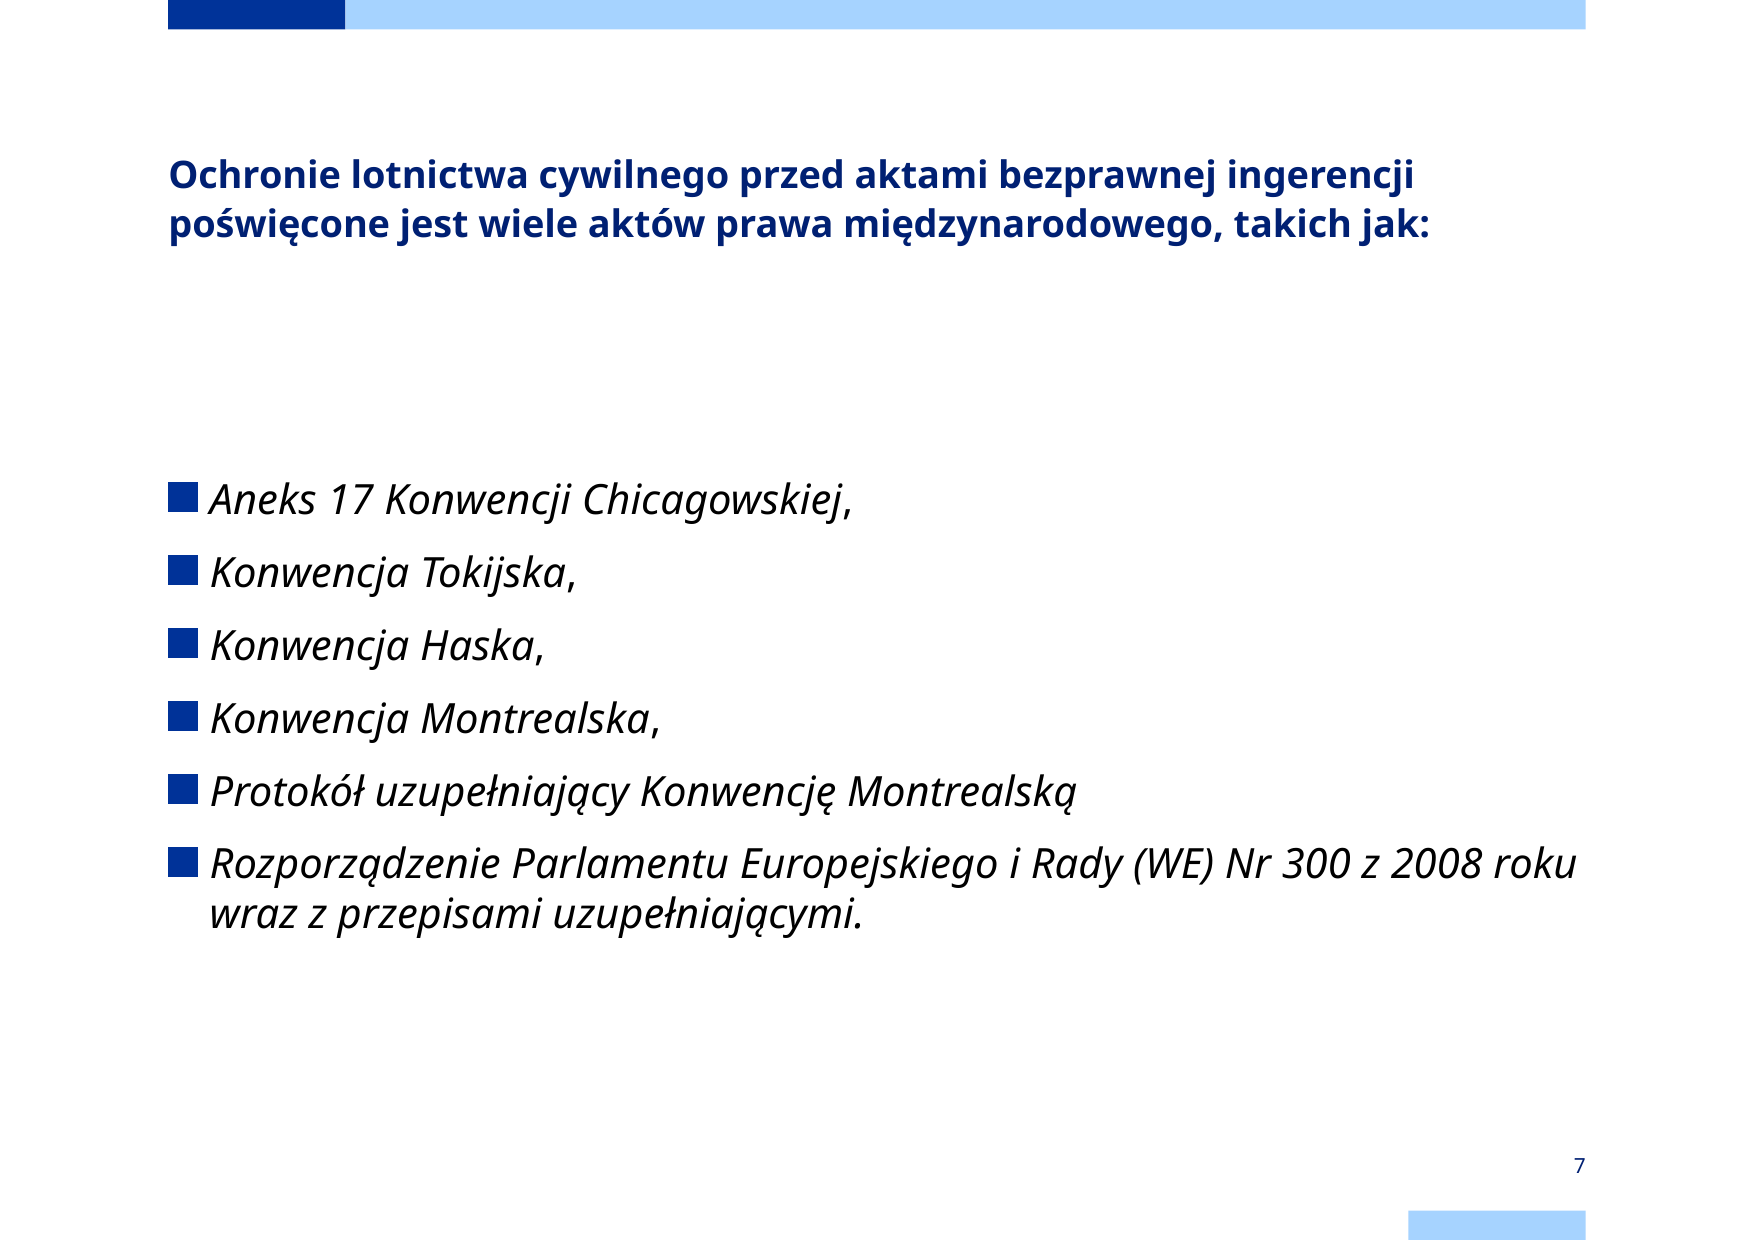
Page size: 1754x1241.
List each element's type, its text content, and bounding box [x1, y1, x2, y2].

picture [168, 774, 198, 804]
list Aneks 17 Konwencji Chicagowskiej, Konwencja Tokijska, Konwencja Haska, Konwencja Montrealska, Protokół uzupełniający Konwencję Montrealską Rozporządzenie Parlamentu Europejskiego i Rady (WE) Nr 300 z 2008 roku wraz z przepisami uzupełniającymi. [168, 472, 1586, 1241]
picture [168, 555, 198, 585]
picture [168, 628, 198, 658]
picture [168, 847, 198, 877]
picture [168, 482, 198, 512]
picture [168, 701, 198, 731]
title Ochronie lotnictwa cywilnego przed aktami bezprawnej ingerencji poświęcone jest wiele aktów prawa międzynarodowego, takich jak: [168, 147, 1586, 325]
slide_number 7 [1408, 1151, 1586, 1182]
